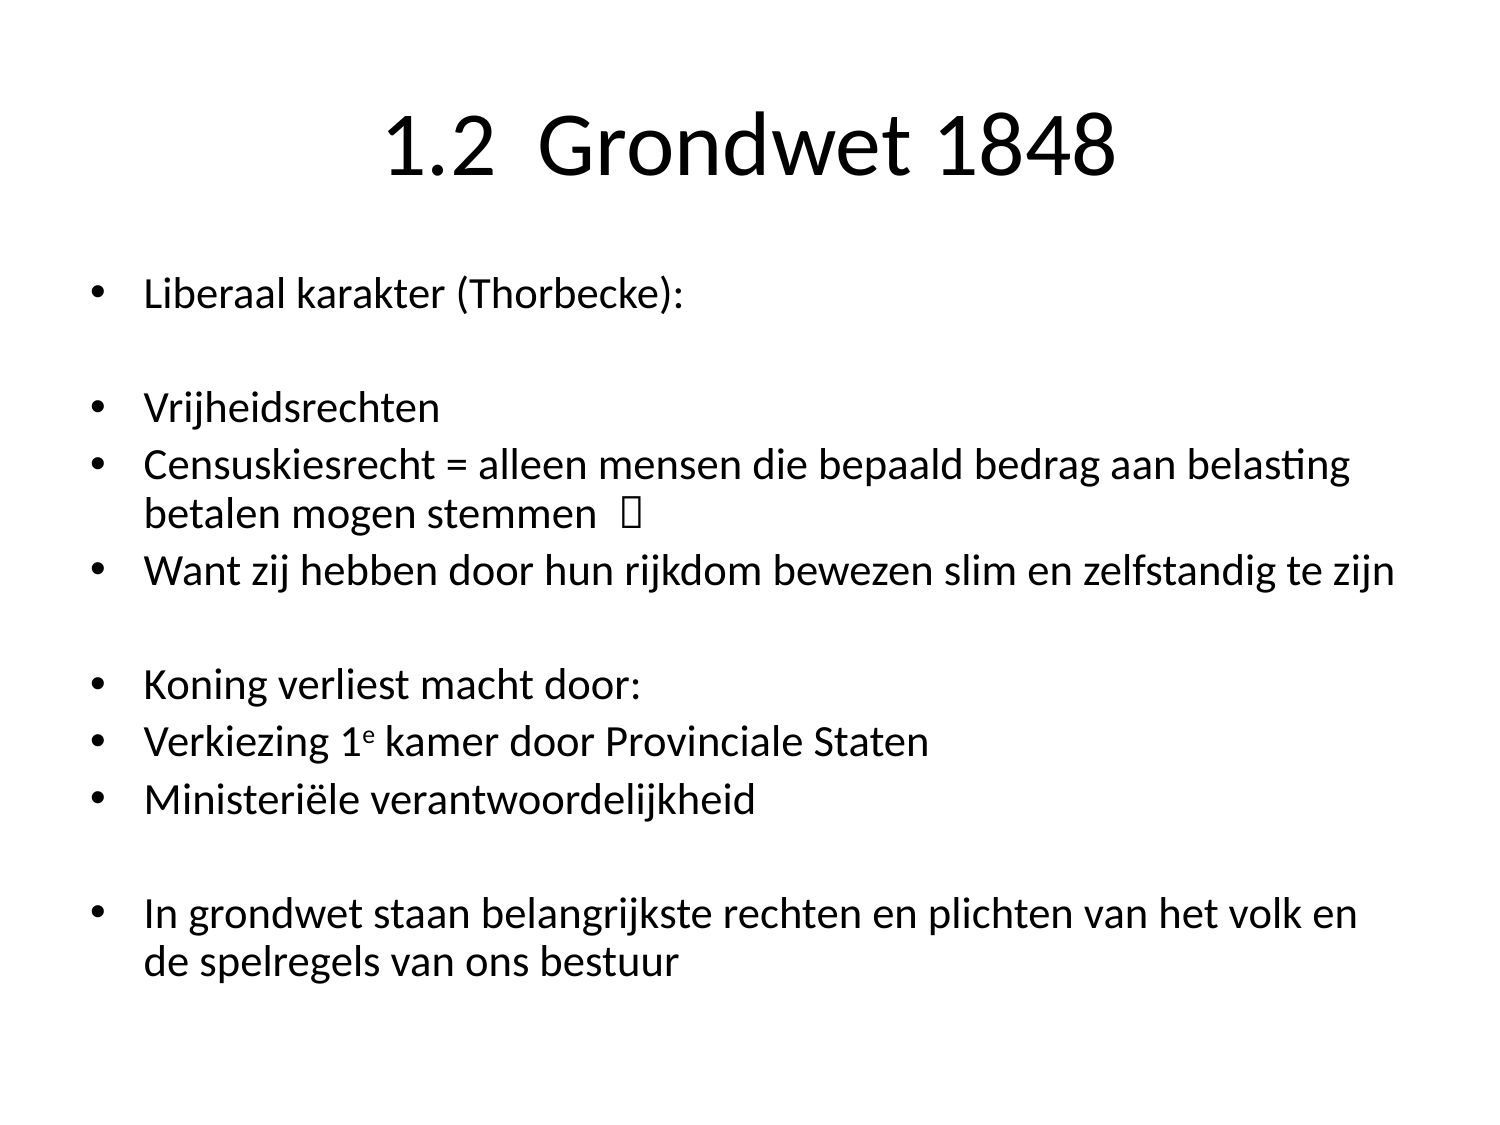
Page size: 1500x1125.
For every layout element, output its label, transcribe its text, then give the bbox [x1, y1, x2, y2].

list Liberaal karakter (Thorbecke): Vrijheidsrechten Censuskiesrecht = alleen mensen die bepaald bedrag aan belasting betalen mogen stemmen  Want zij hebben door hun rijkdom bewezen slim en zelfstandig te zijn Koning verliest macht door: Verkiezing 1e kamer door Provinciale Staten Ministeriële verantwoordelijkheid In grondwet staan belangrijkste rechten en plichten van het volk en de spelregels van ons bestuur [75, 262, 1425, 1005]
title 1.2 Grondwet 1848 [75, 45, 1425, 233]
